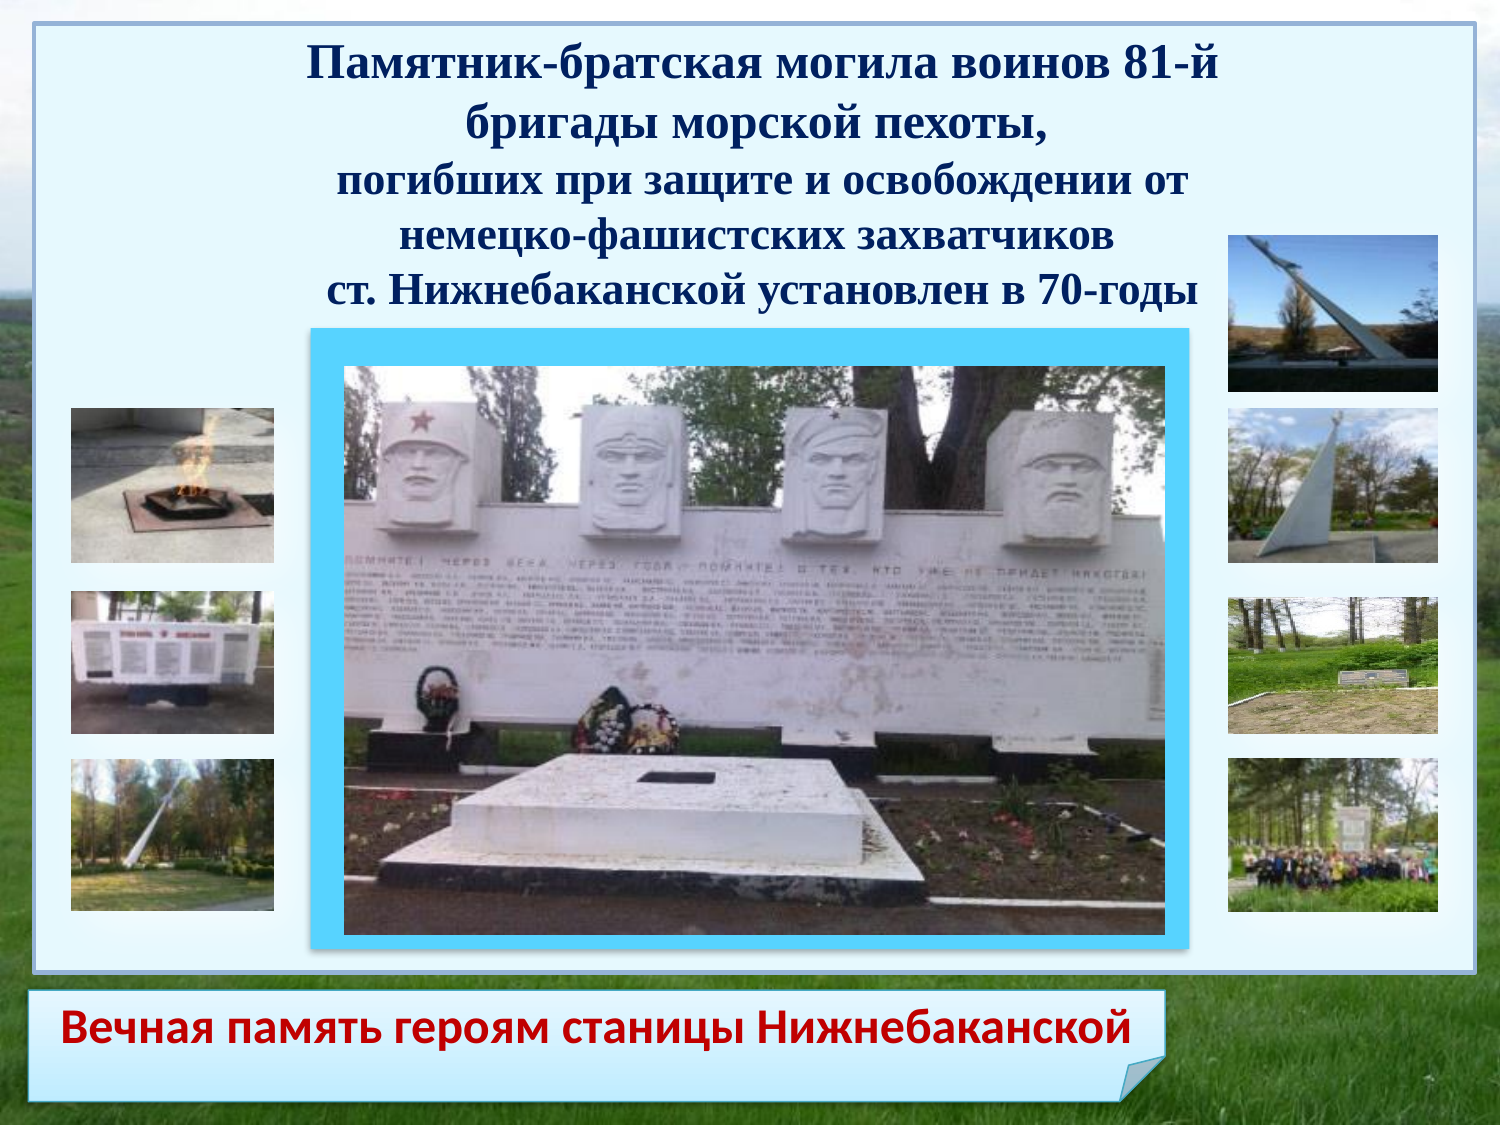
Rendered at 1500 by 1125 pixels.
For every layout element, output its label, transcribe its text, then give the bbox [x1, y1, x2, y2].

picture [0, 0, 1500, 1125]
text_box Вечная память героям станицы Нижнебаканской [27, 989, 1166, 1103]
text_box Памятник-братская могила воинов 81-й бригады морской пехоты, погибших при защите и освобождении от немецко-фашистских захватчиков ст. Нижнебаканской установлен в 70-годы [281, 21, 1244, 392]
text_box [308, 326, 1192, 951]
text_box [32, 21, 1477, 975]
